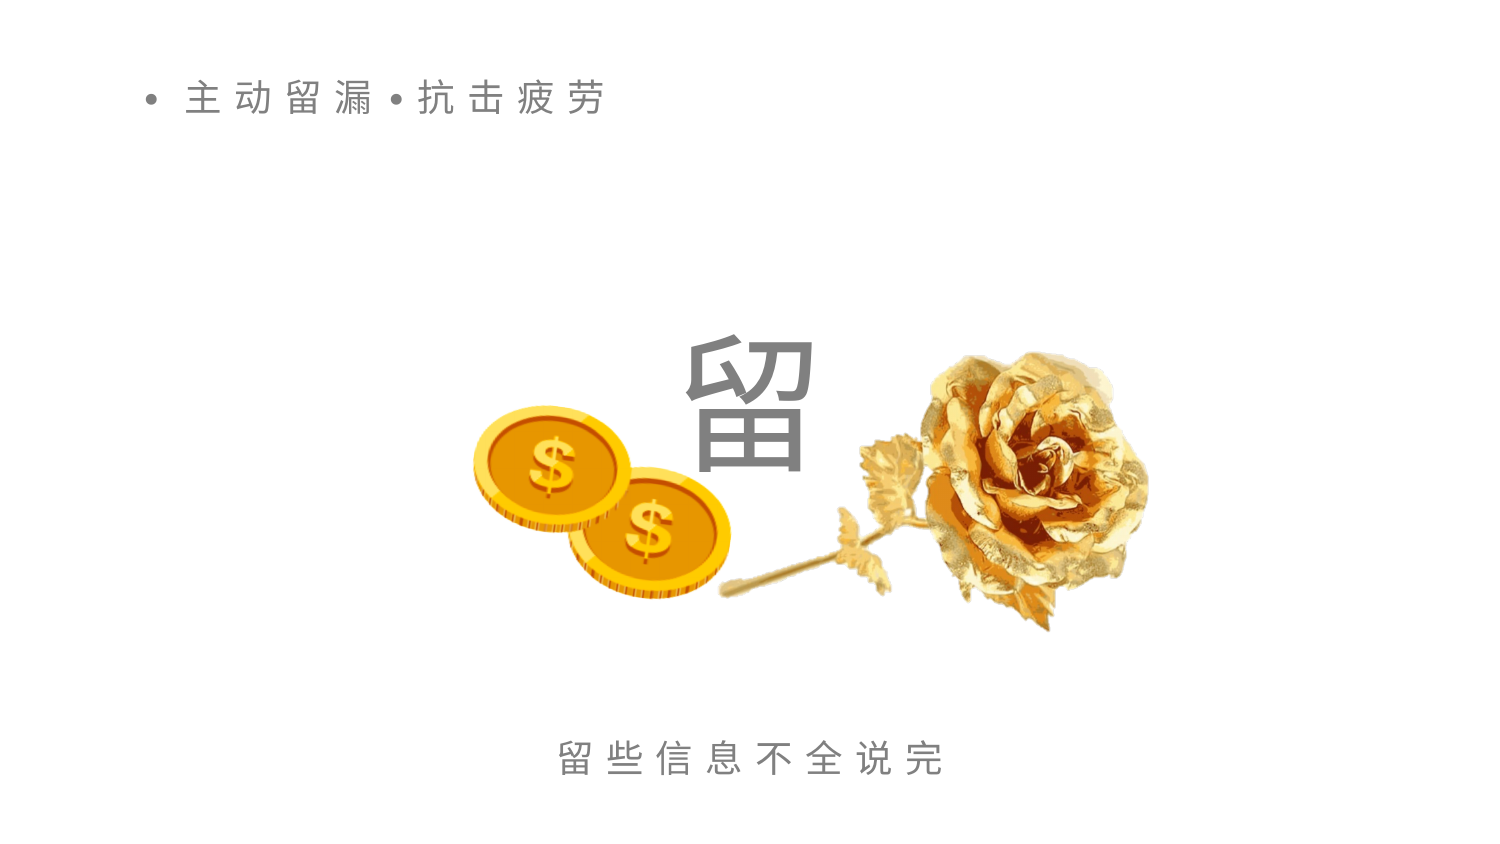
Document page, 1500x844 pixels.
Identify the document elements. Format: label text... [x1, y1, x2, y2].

text_box 抗击疲劳 [402, 66, 621, 127]
text_box 留些信息不全说完 [541, 727, 959, 788]
picture [467, 350, 1154, 637]
text_box ∙主动留漏∙ [124, 66, 402, 126]
text_box 留 [660, 303, 840, 411]
